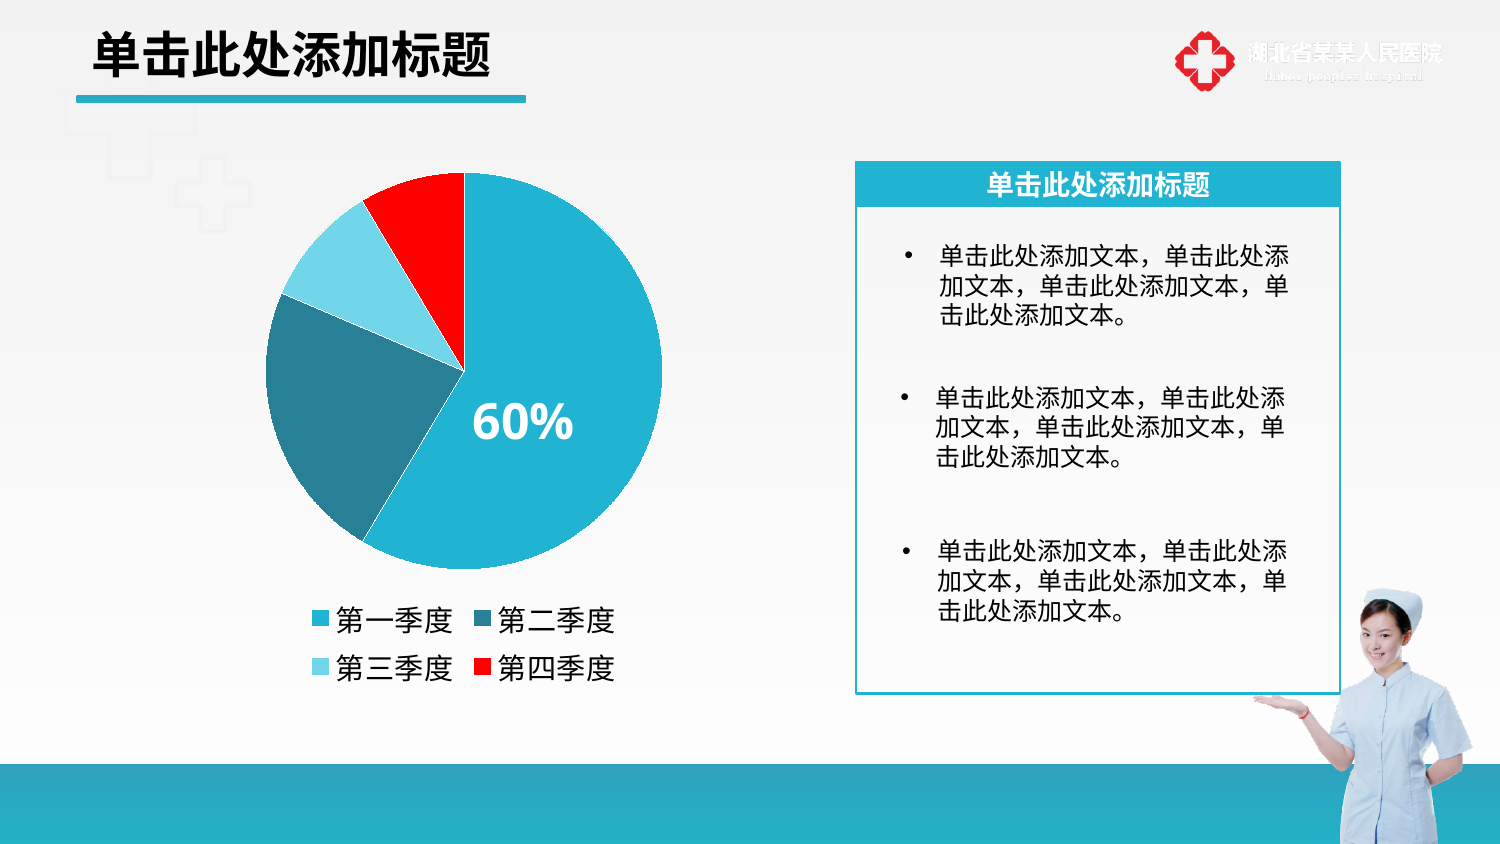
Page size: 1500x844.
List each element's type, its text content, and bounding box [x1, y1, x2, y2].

picture [1175, 31, 1459, 92]
title 单击此处添加标题 [76, 15, 774, 92]
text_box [856, 161, 1341, 694]
chart [182, 161, 746, 694]
picture [1227, 563, 1500, 844]
